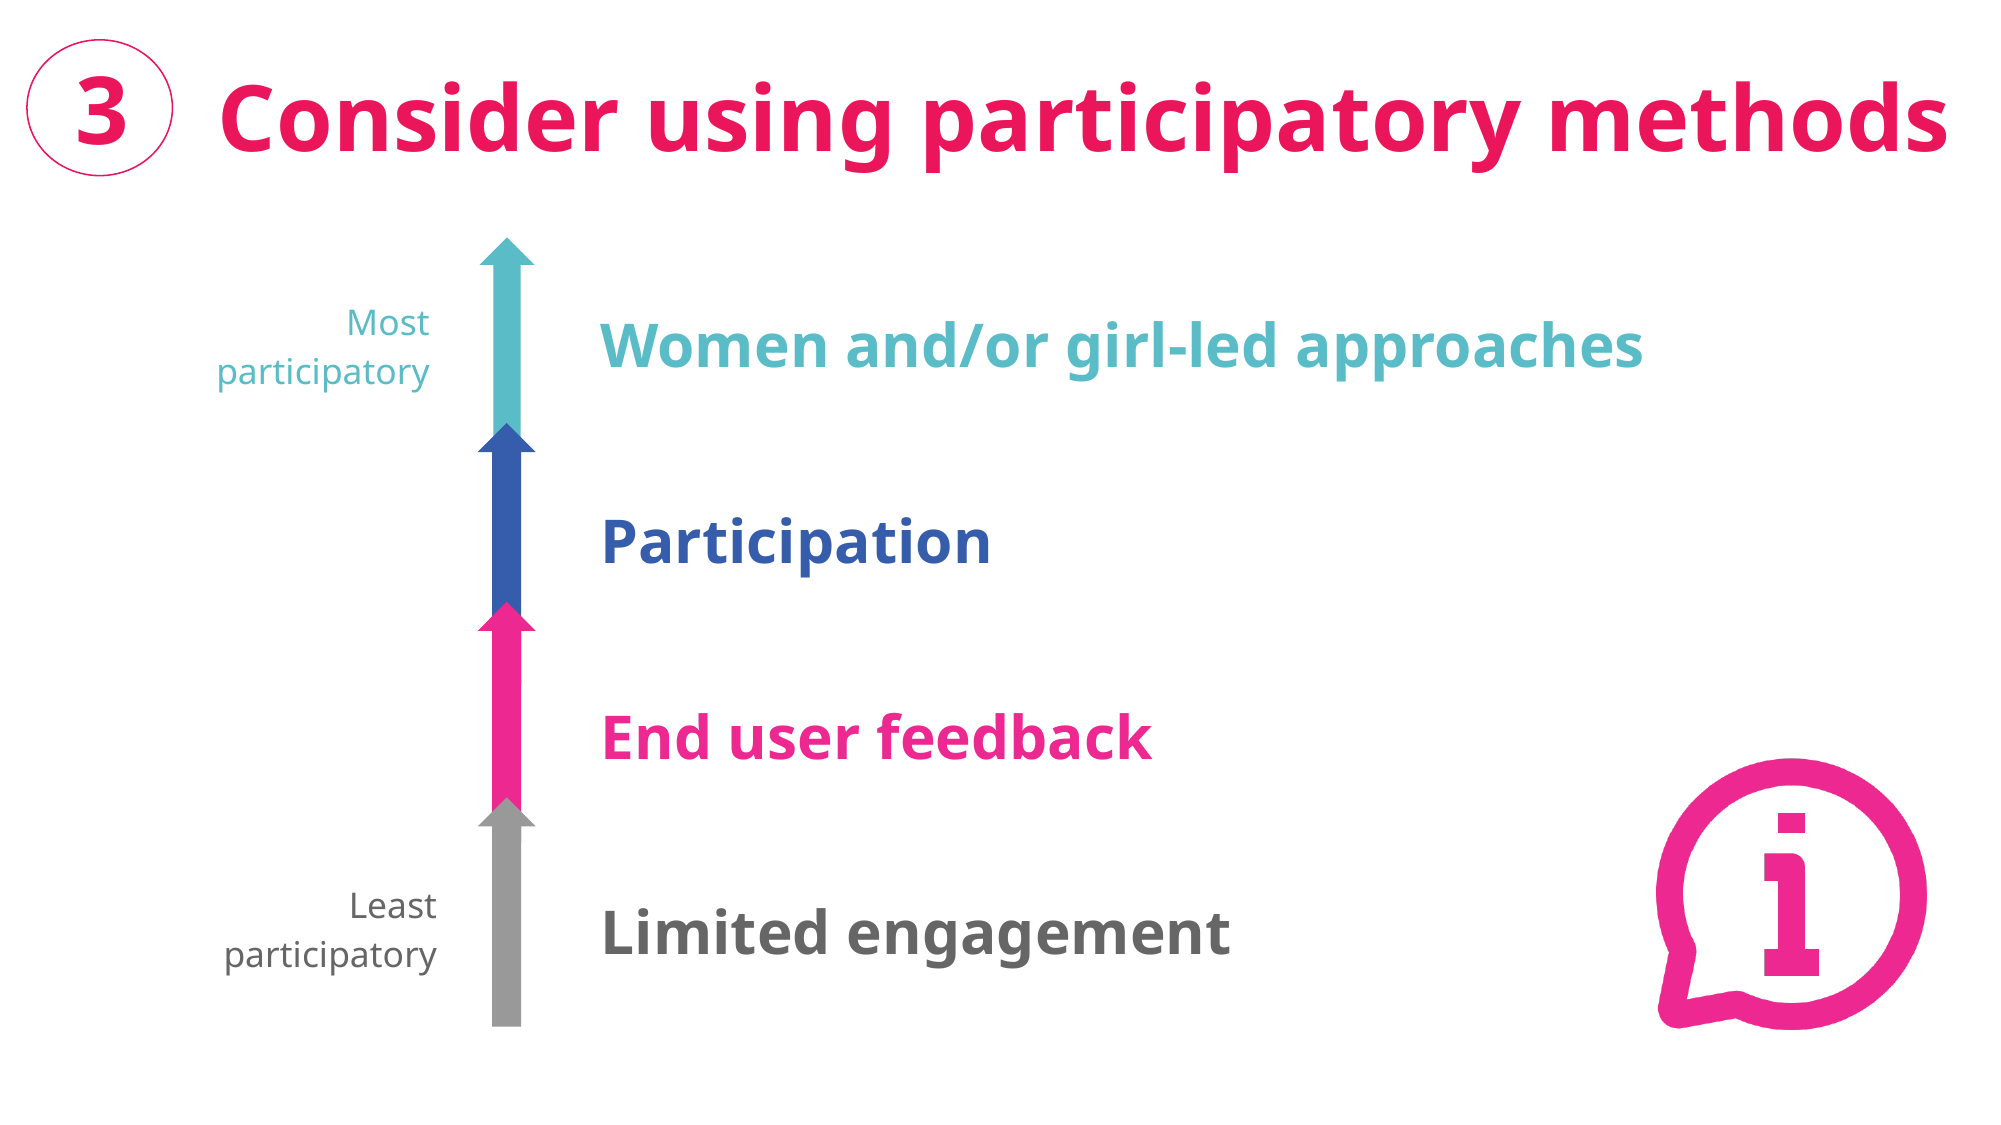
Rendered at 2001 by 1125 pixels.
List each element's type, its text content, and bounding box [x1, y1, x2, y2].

text_box End user feedback [580, 667, 1885, 729]
text_box Participation [580, 472, 1885, 533]
text_box [477, 601, 536, 811]
text_box Women and/or girl-led approaches [580, 276, 1885, 472]
text_box [477, 422, 536, 616]
text_box Least participatory [110, 856, 458, 933]
text_box [477, 797, 536, 1027]
text_box [479, 237, 535, 436]
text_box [26, 35, 192, 217]
text_box Limited engagement [580, 863, 1645, 924]
text_box Most participatory [117, 274, 450, 350]
title Consider using participatory methods [197, 39, 2000, 169]
picture [1651, 752, 1934, 1036]
